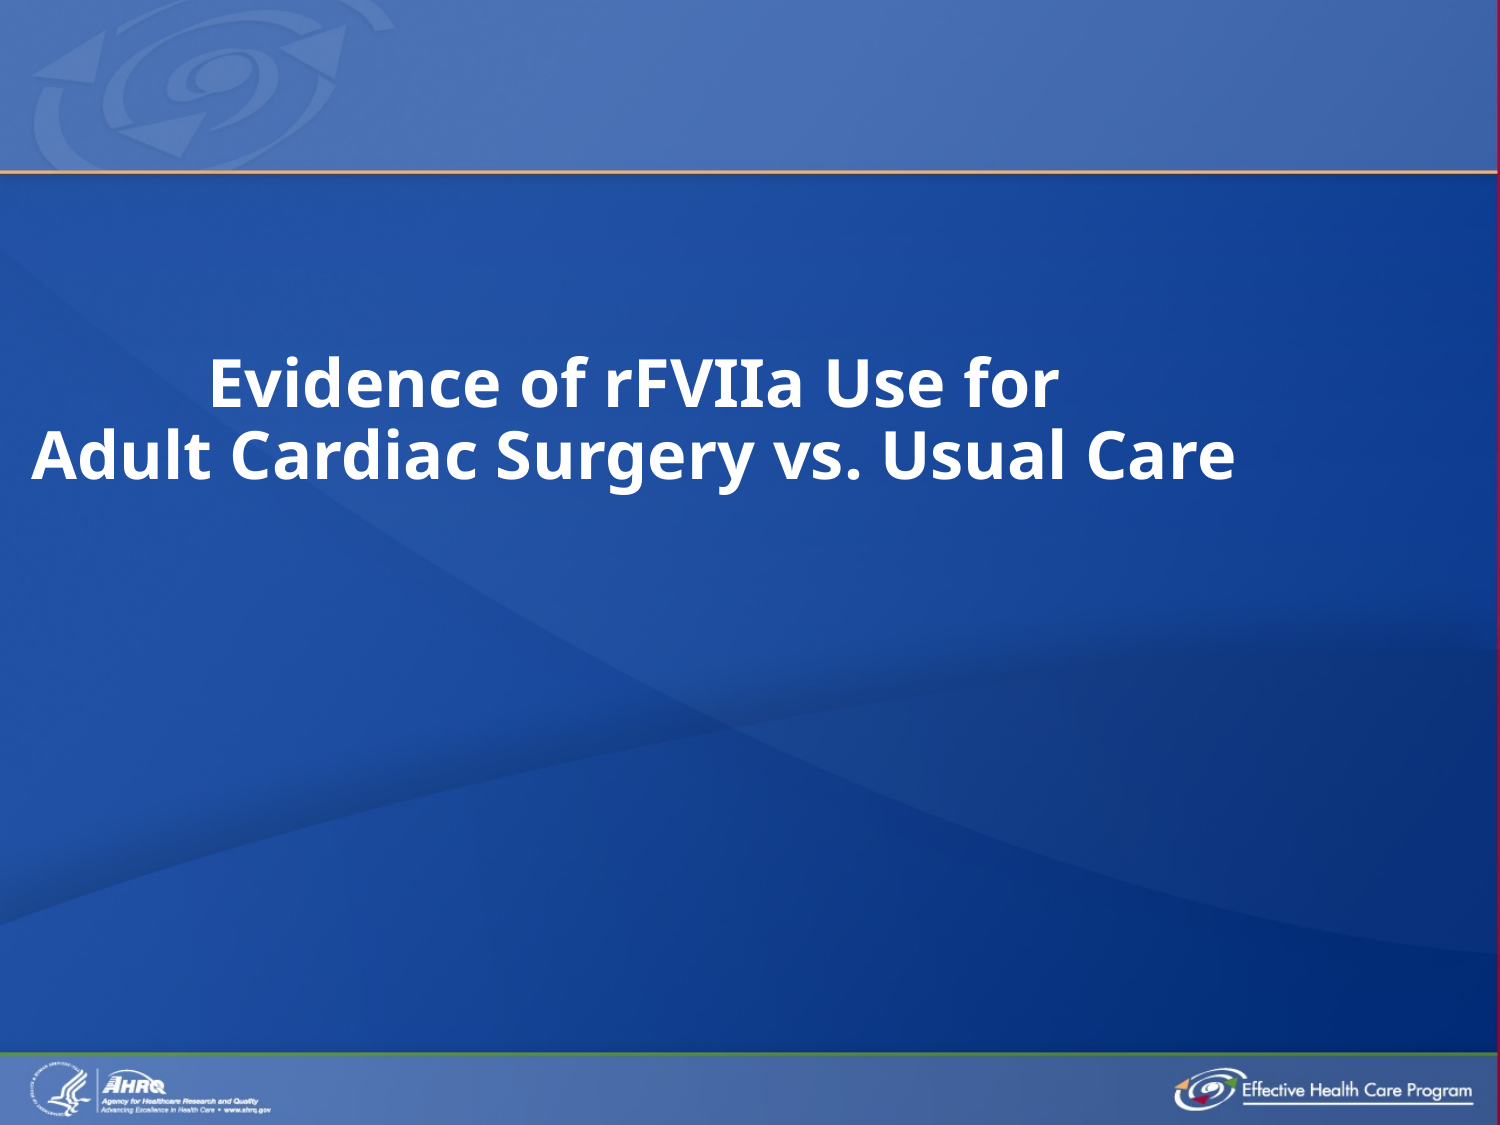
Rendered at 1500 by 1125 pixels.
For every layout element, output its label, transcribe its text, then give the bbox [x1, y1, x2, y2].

picture [0, 0, 1500, 1125]
title Evidence of rFVIIa Use for Adult Cardiac Surgery vs. Usual Care [0, 236, 1269, 494]
